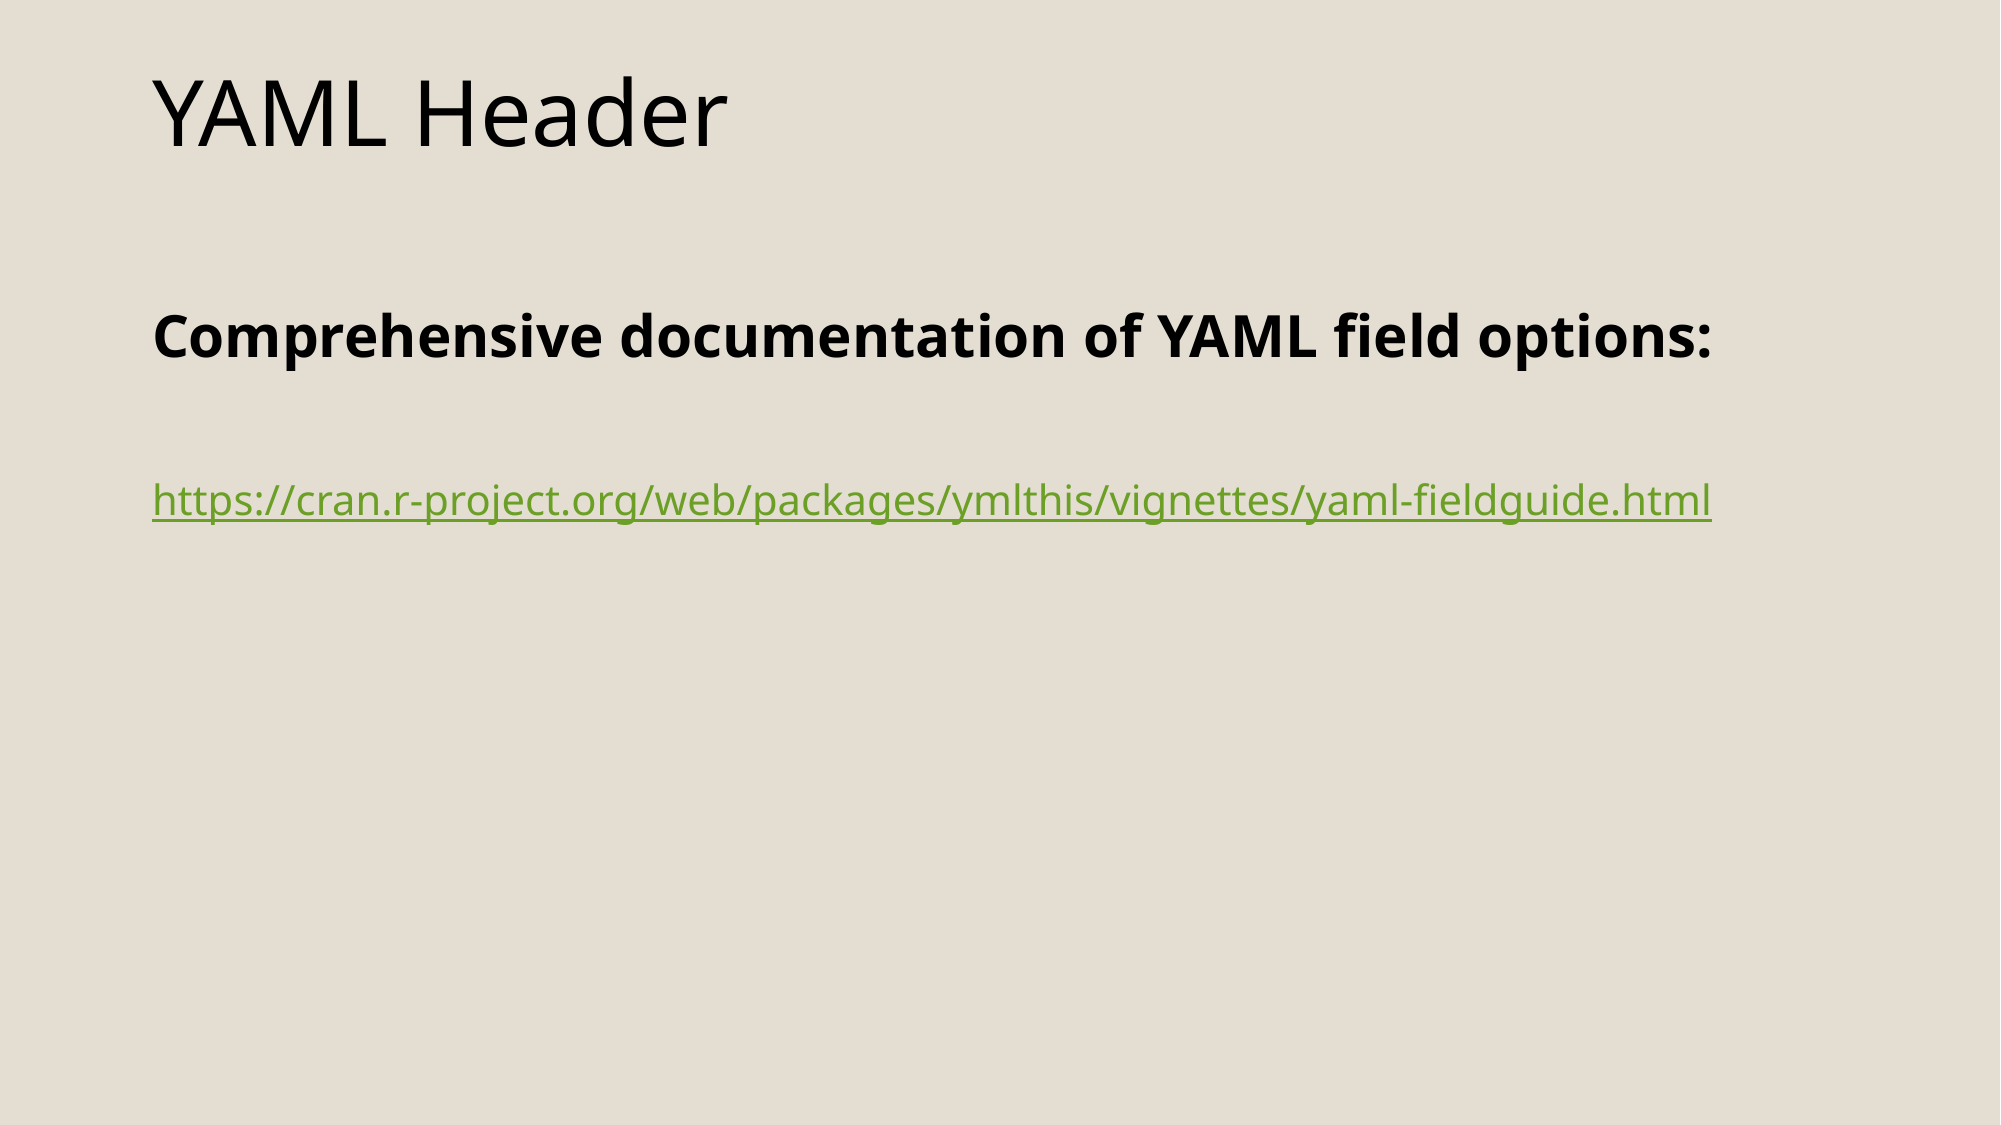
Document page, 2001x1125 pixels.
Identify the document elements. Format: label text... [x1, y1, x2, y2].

text_box YAML Header [137, 59, 1863, 278]
text_box Comprehensive documentation of YAML field options: https://cran.r-project.org/web/packages/ymlthis/vignettes/yaml-fieldguide.html [137, 299, 1863, 665]
